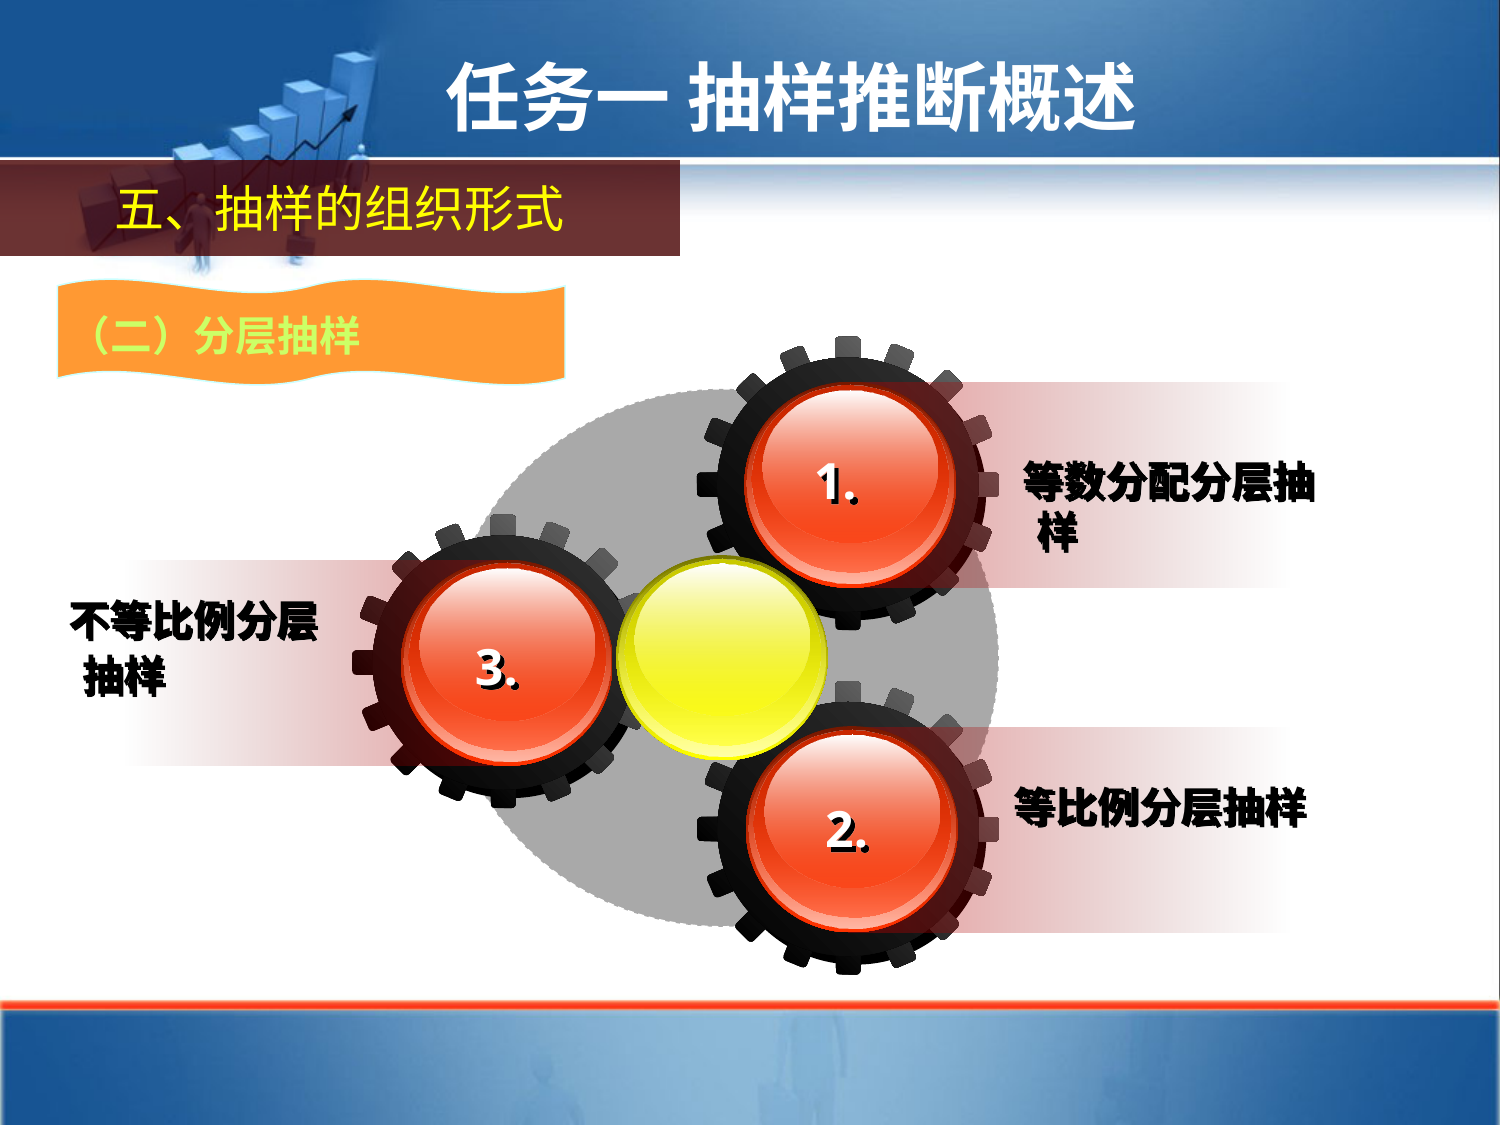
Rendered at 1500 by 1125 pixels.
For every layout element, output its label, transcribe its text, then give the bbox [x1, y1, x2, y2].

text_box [52, 278, 566, 337]
text_box 任务一 抽样推断概述 [395, 42, 1500, 148]
picture [0, 0, 1500, 1125]
text_box 五、抽样的组织形式 [0, 160, 680, 256]
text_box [53, 337, 1353, 976]
